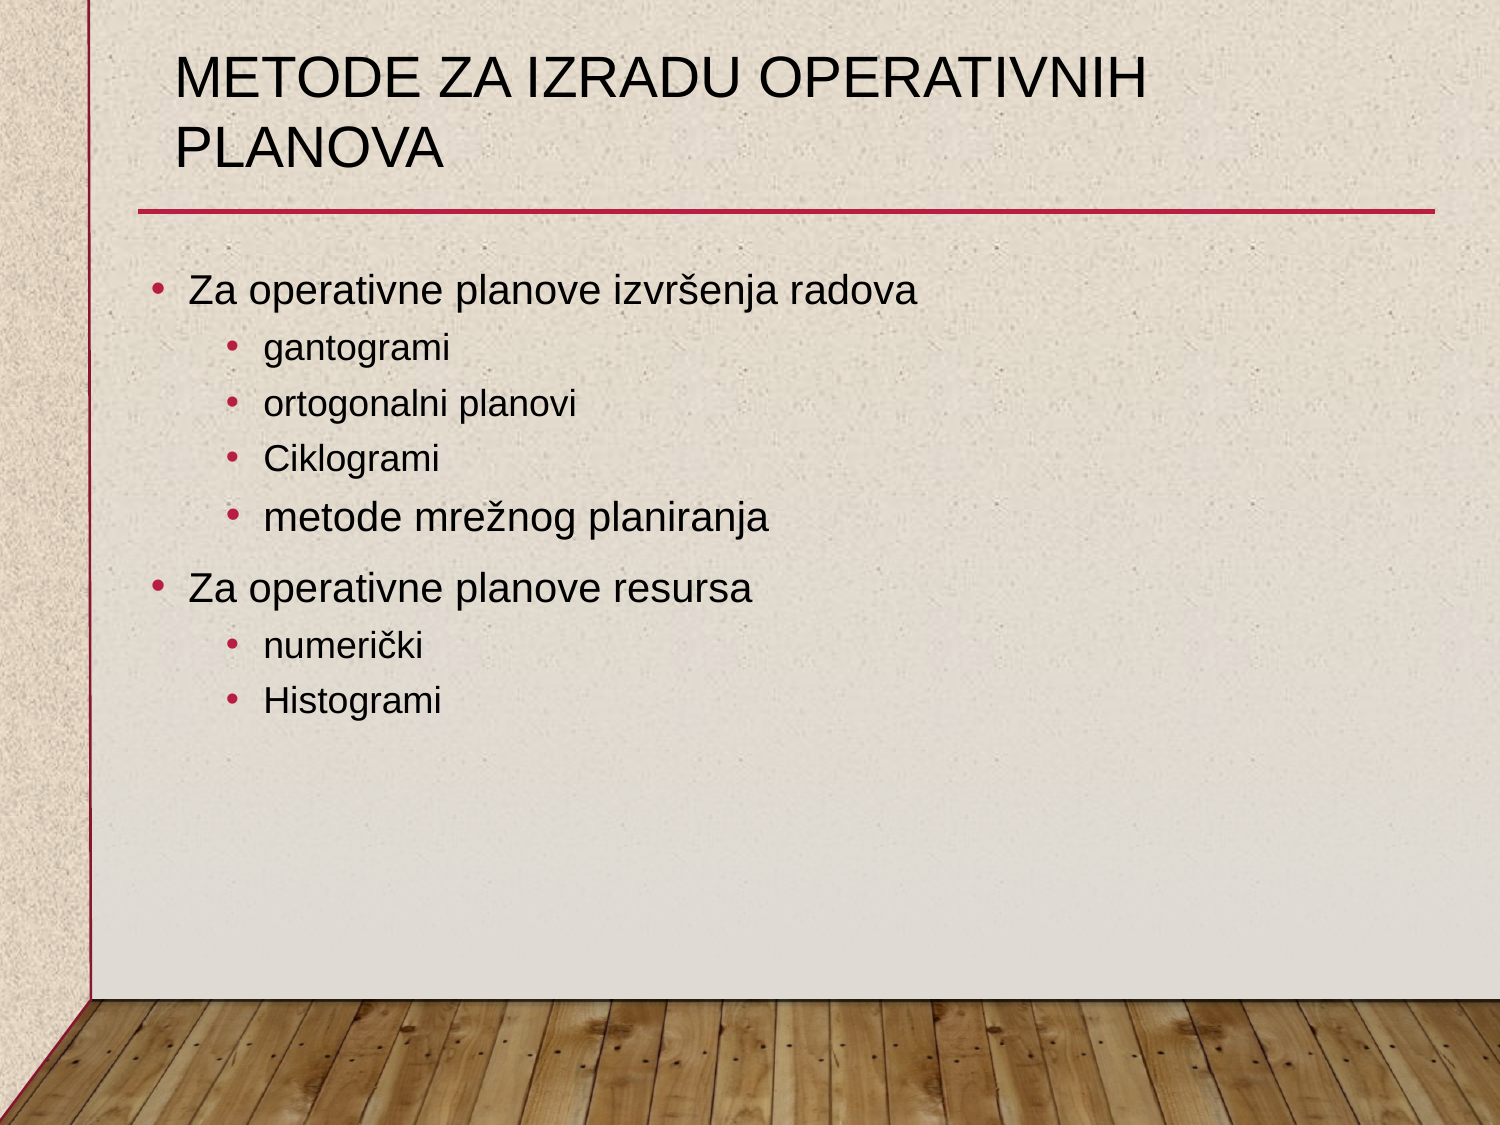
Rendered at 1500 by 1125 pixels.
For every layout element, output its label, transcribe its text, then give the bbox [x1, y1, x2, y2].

picture [0, 999, 1500, 1125]
title METODE ZA IZRADU OPERATIVNIH PLANOVA [159, 32, 1412, 205]
picture [91, 0, 1500, 395]
list Za operativne planove izvršenja radova gantogrami ortogonalni planovi Ciklogrami metode mrežnog planiranja Za operativne planove resursa numerički Histogrami [135, 255, 1436, 976]
